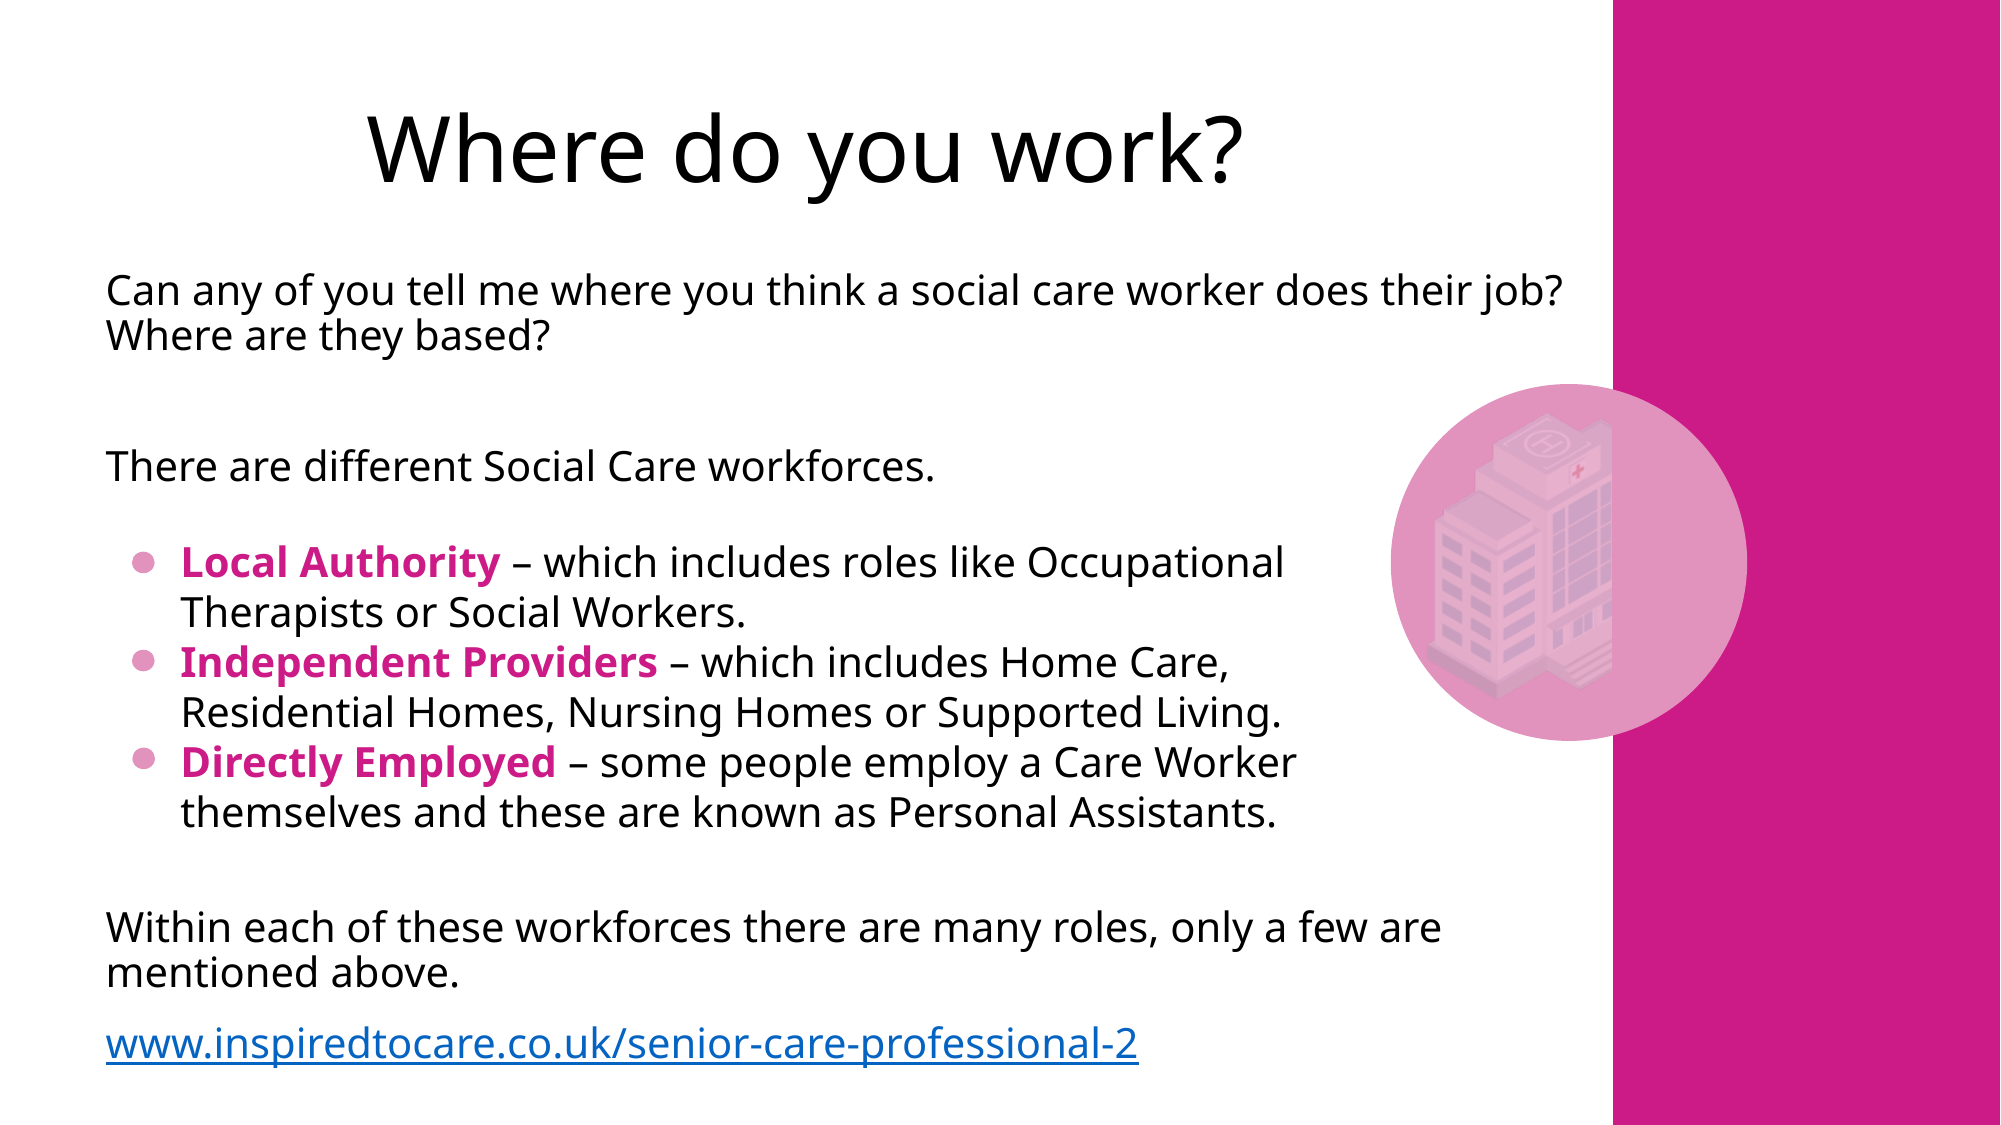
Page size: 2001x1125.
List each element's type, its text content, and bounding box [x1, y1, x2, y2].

text_box [131, 551, 155, 574]
list Can any of you tell me where you think a social care worker does their job? Where are they based? There are different Social Care workforces. Within each of these workforces there are many roles, only a few are mentioned above. www.inspiredtocare.co.uk/senior-care-professional-2 [90, 262, 1612, 333]
picture [1035, 388, 1612, 714]
text_box [132, 747, 155, 770]
text_box [1613, 0, 2000, 1125]
text_box Local Authority – which includes roles like Occupational Therapists or Social Workers. Independent Providers – which includes Home Care, Residential Homes, Nursing Homes or Supported Living. Directly Employed – some people employ a Care Worker themselves and these are known as Personal Assistants. [90, 528, 1422, 844]
text_box [1474, 389, 1748, 741]
title Where do you work? [0, 44, 1612, 262]
text_box [1531, 384, 1607, 388]
text_box [131, 649, 155, 672]
